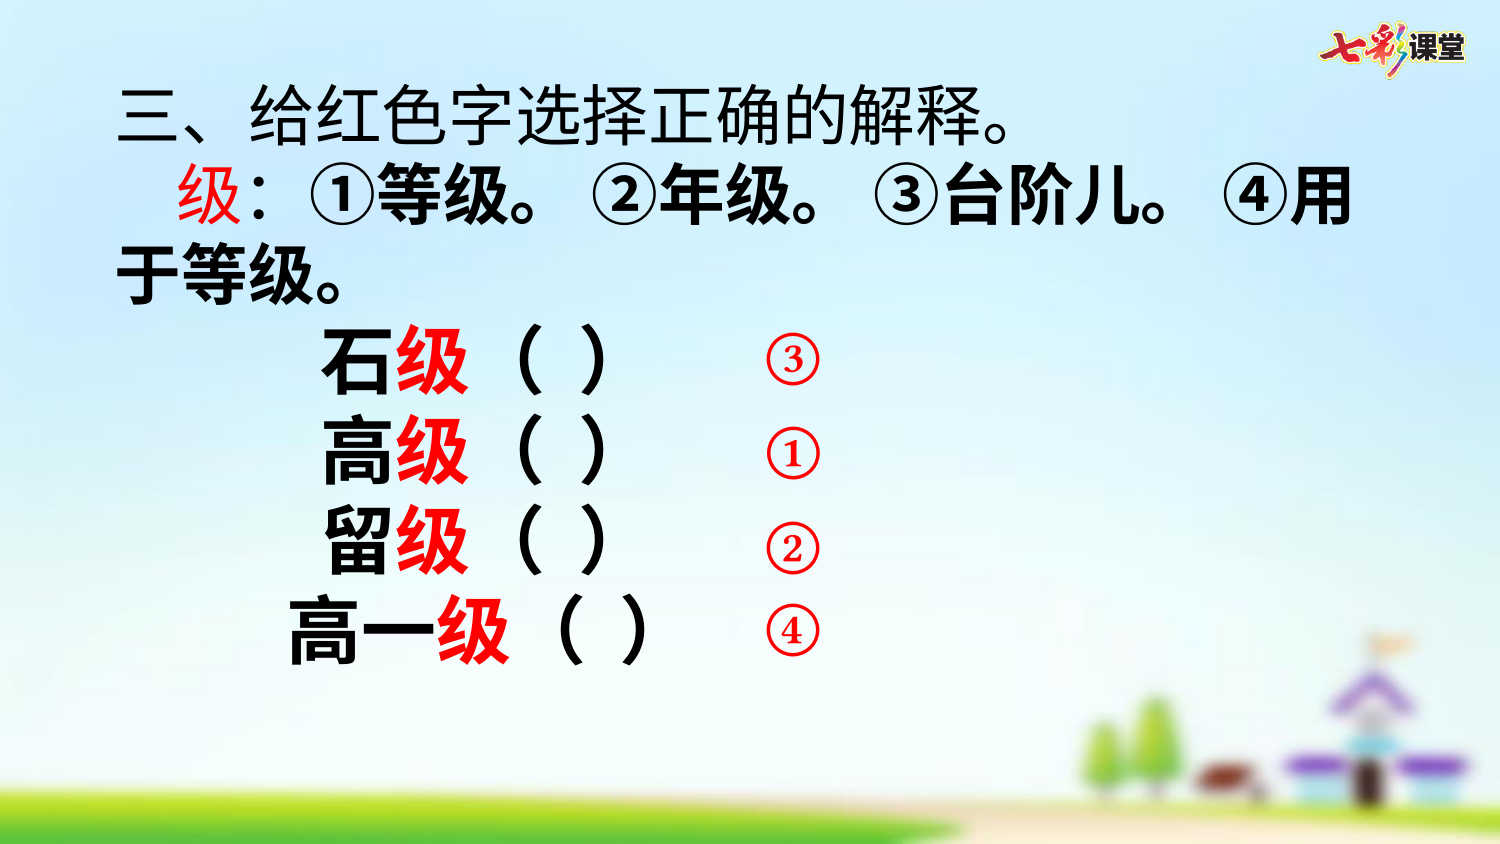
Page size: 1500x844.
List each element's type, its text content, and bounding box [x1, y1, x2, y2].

text_box ② [749, 496, 868, 590]
text_box ④ [749, 590, 868, 673]
picture [0, 0, 1500, 844]
text_box ③ [749, 306, 868, 401]
text_box ① [749, 401, 868, 496]
text_box 三、给红色字选择正确的解释。 级：①等级。 ②年级。 ③台阶儿。 ④用于等级。 石级（ ） 高级（ ） 留级（ ） 高一级（ ） [100, 65, 1436, 681]
